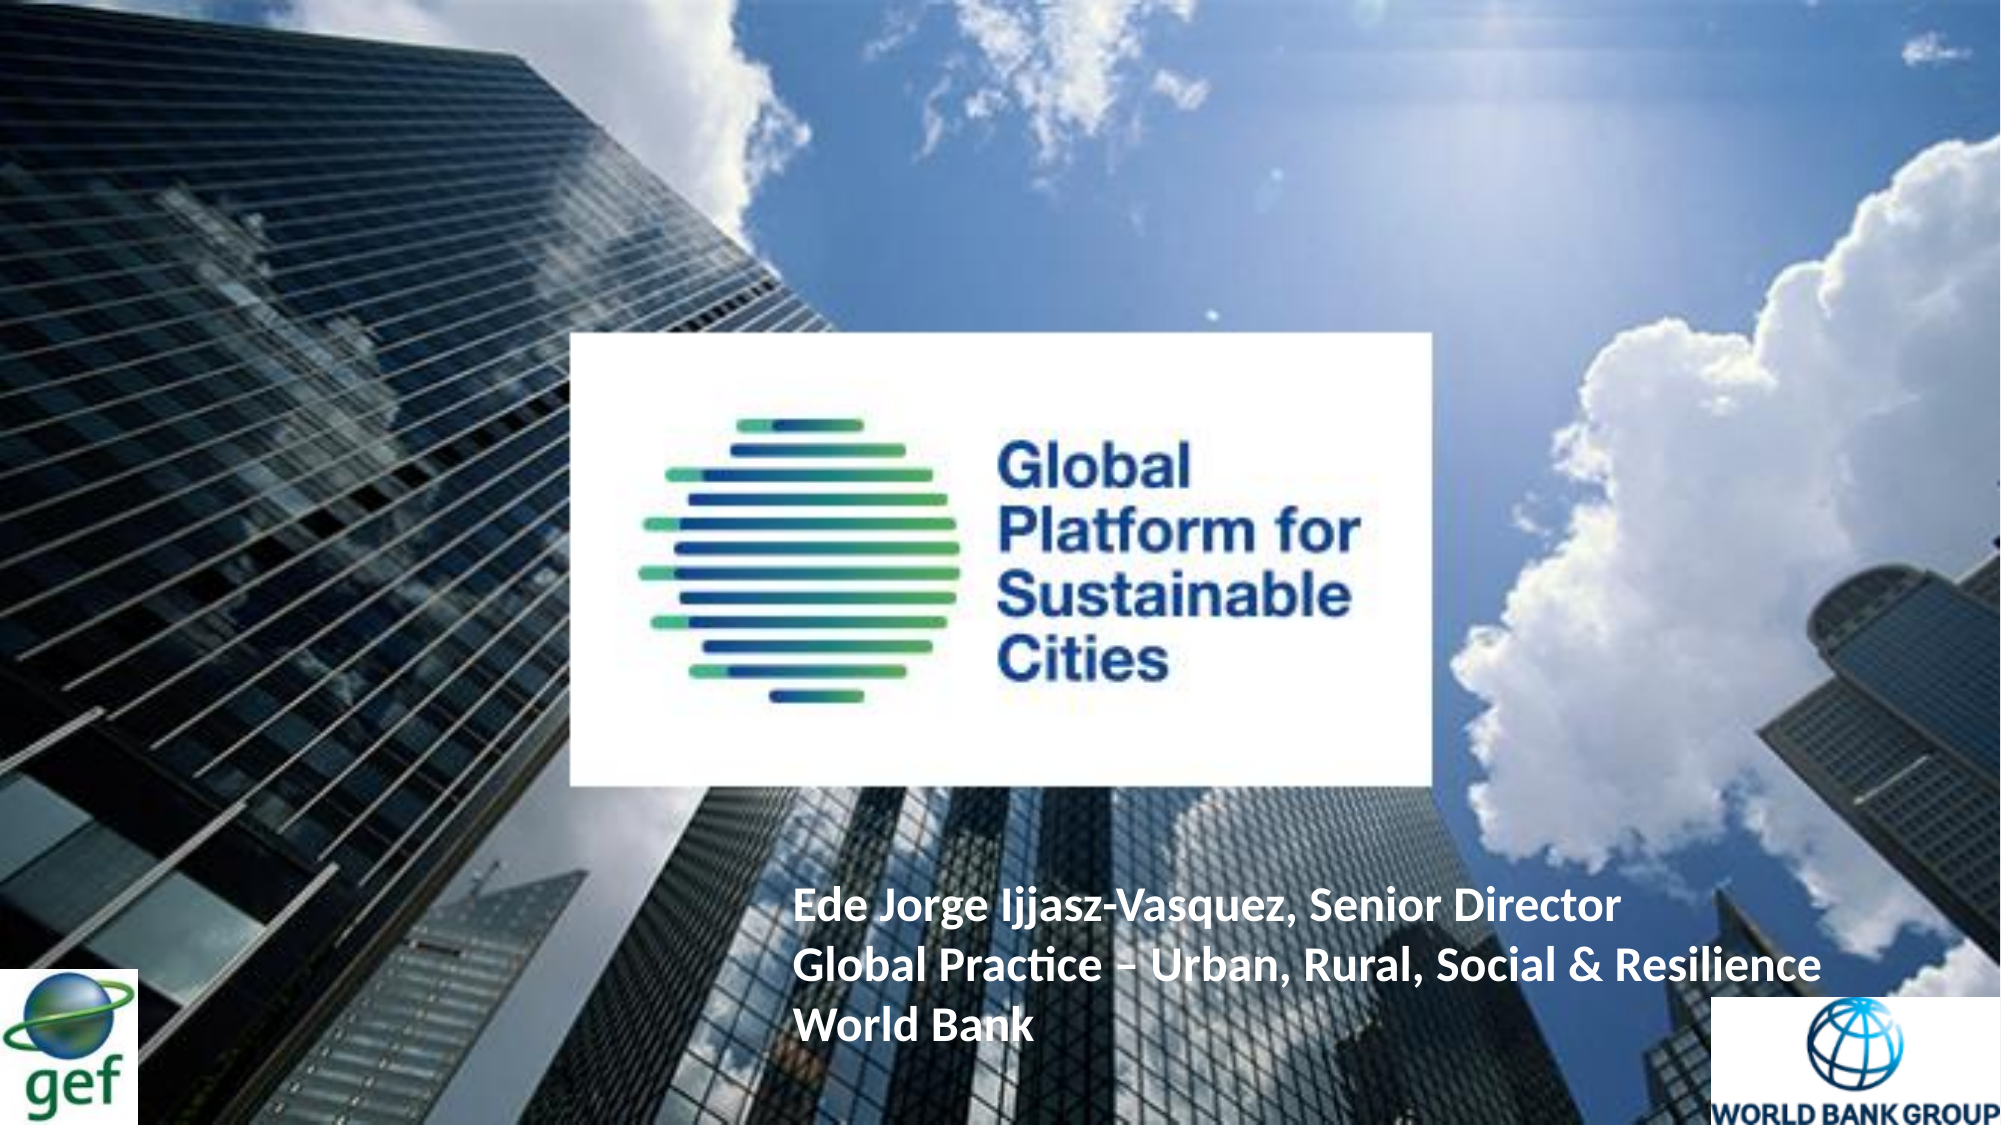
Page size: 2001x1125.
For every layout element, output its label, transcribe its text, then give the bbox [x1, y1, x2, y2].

text_box Ede Jorge Ijjasz-Vasquez, Senior Director Global Practice – Urban, Rural, Social & Resilience World Bank [777, 864, 1861, 1060]
picture [0, 0, 2001, 1125]
